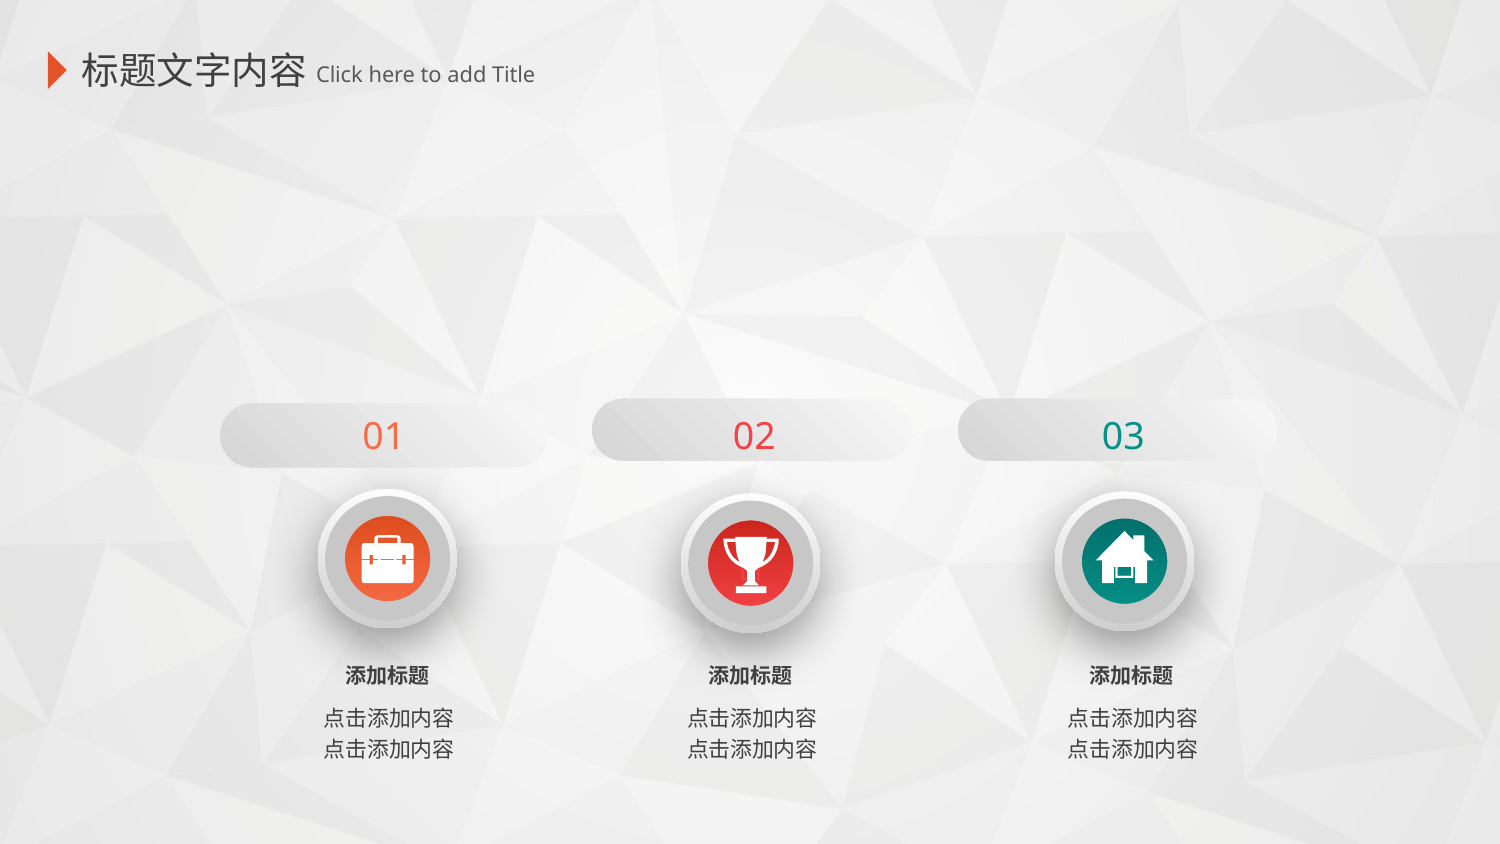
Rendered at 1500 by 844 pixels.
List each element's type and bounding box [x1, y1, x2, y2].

text_box [592, 398, 912, 462]
picture [0, 0, 1500, 844]
text_box [220, 403, 548, 468]
text_box [1051, 655, 1216, 771]
text_box [48, 39, 558, 101]
text_box [317, 488, 458, 629]
text_box [1054, 491, 1195, 631]
text_box [361, 535, 414, 584]
text_box [307, 655, 472, 771]
text_box [723, 536, 779, 594]
text_box [680, 493, 821, 633]
text_box [958, 398, 1278, 462]
text_box [670, 655, 835, 771]
